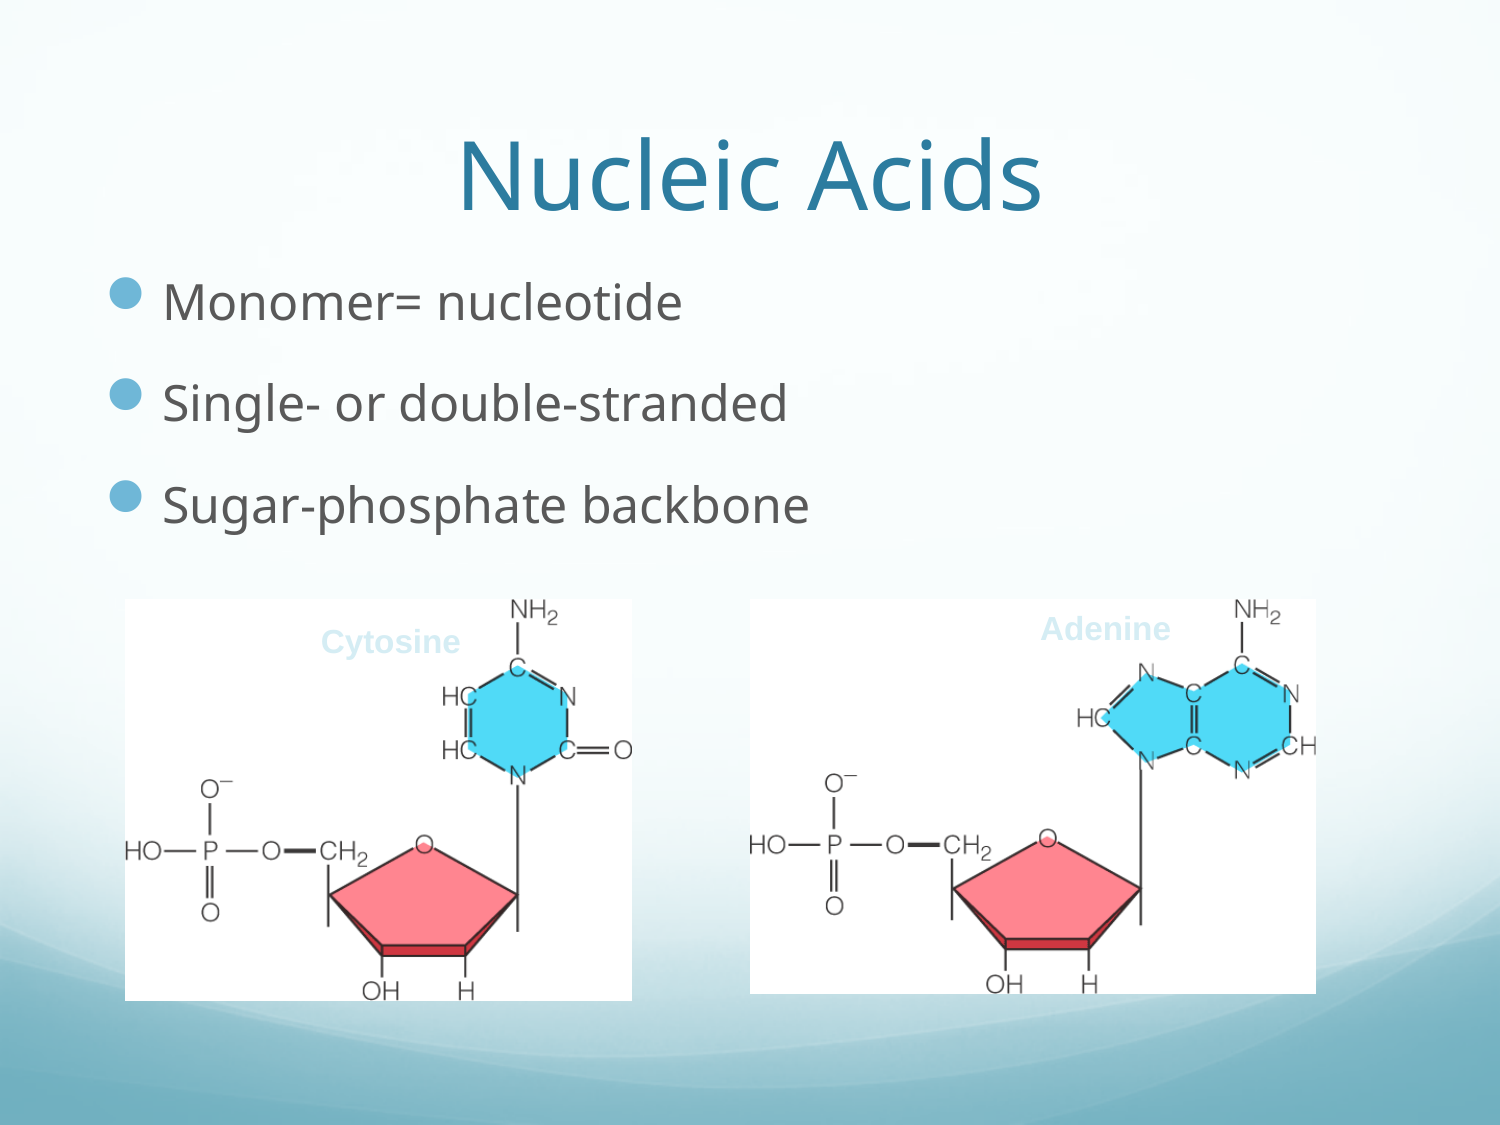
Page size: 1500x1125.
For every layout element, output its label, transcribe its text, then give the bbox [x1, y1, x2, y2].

list Monomer= nucleotide Single- or double-stranded Sugar-phosphate backbone [90, 262, 1410, 975]
title Nucleic Acids [90, 17, 1410, 237]
picture [749, 599, 1316, 995]
picture [124, 599, 633, 1001]
